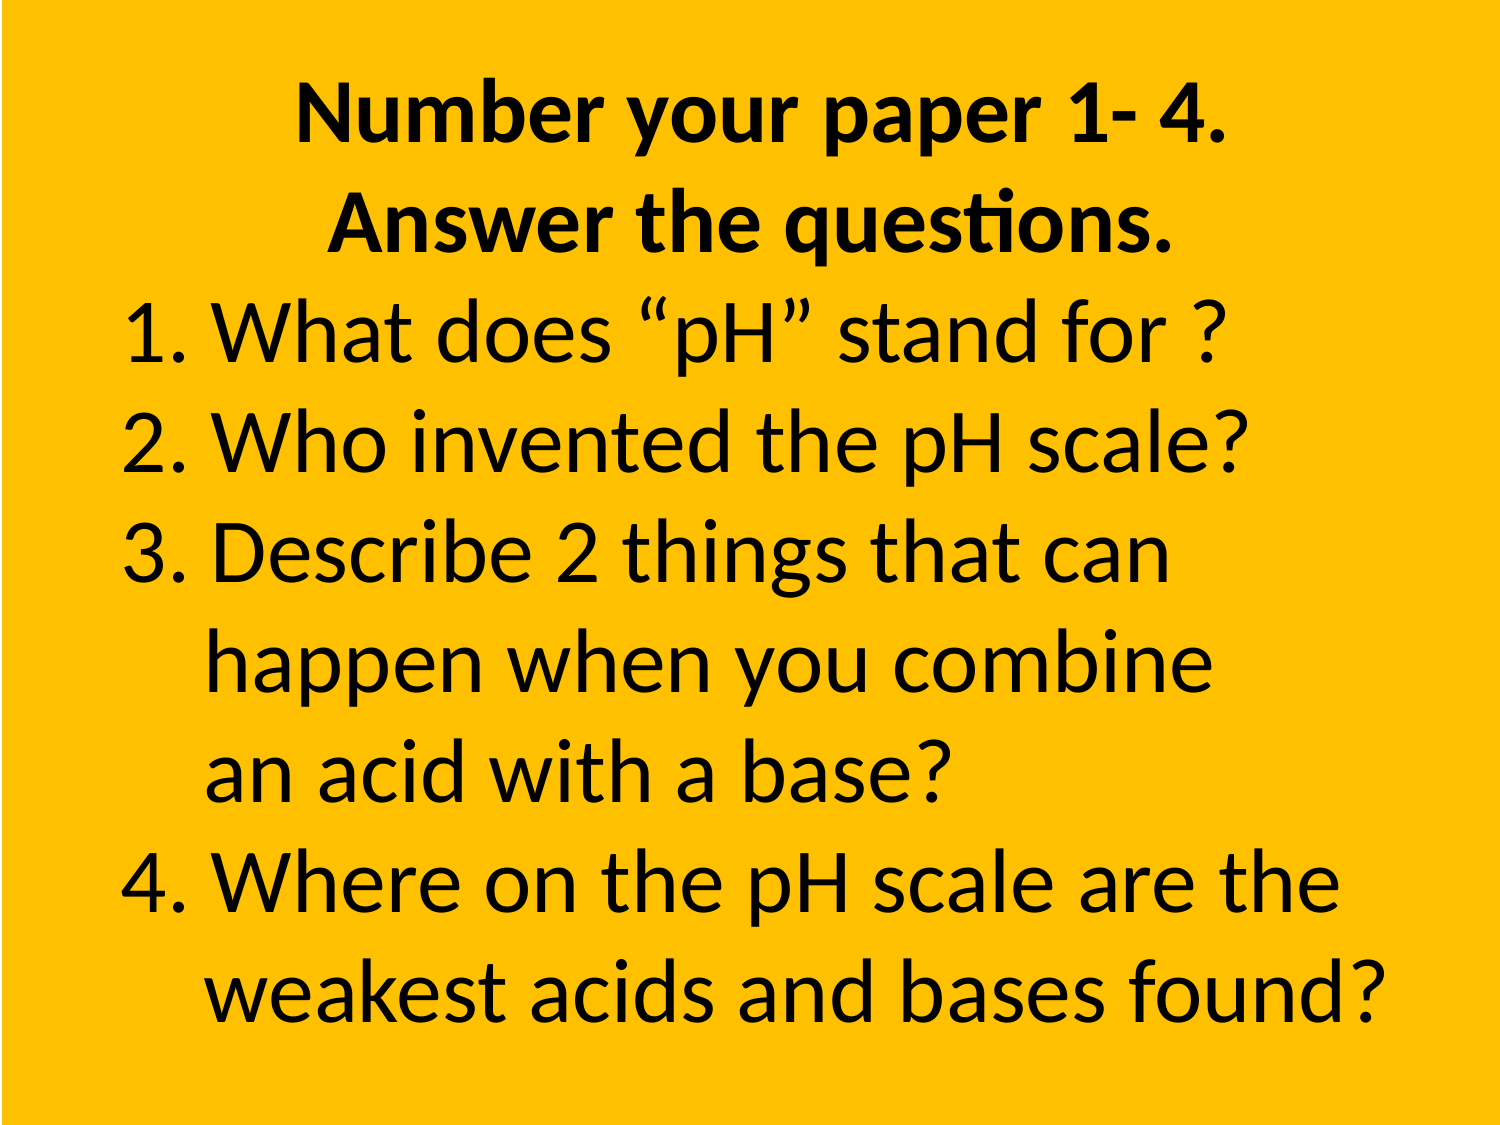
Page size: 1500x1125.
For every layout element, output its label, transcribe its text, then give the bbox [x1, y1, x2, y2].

text_box Number your paper 1- 4. Answer the questions. 1. What does “pH” stand for ? 2. Who invented the pH scale? 3. Describe 2 things that can happen when you combine an acid with a base? 4. Where on the pH scale are the weakest acids and bases found? [2, 0, 1500, 1125]
